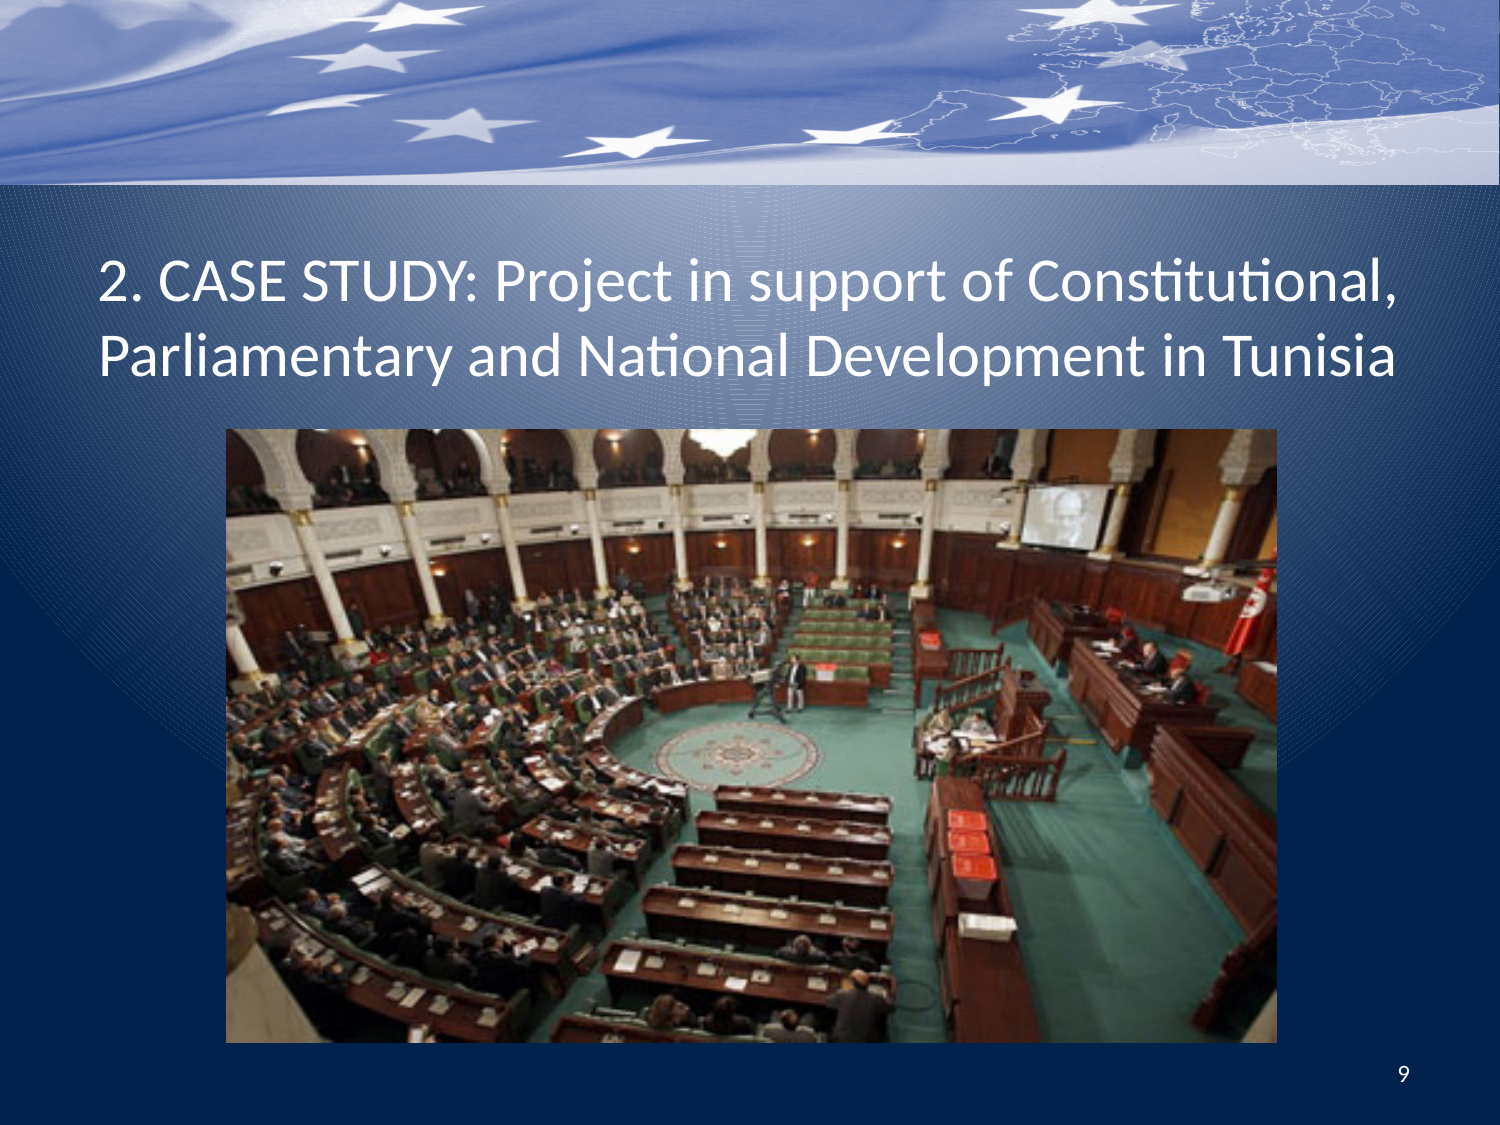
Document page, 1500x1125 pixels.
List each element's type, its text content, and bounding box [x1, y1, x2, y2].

title 2. CASE STUDY: Project in support of Constitutional, Parliamentary and National Development in Tunisia [73, 219, 1424, 408]
picture [0, 0, 1499, 185]
picture [225, 429, 1277, 1043]
slide_number 9 [1074, 1042, 1425, 1103]
